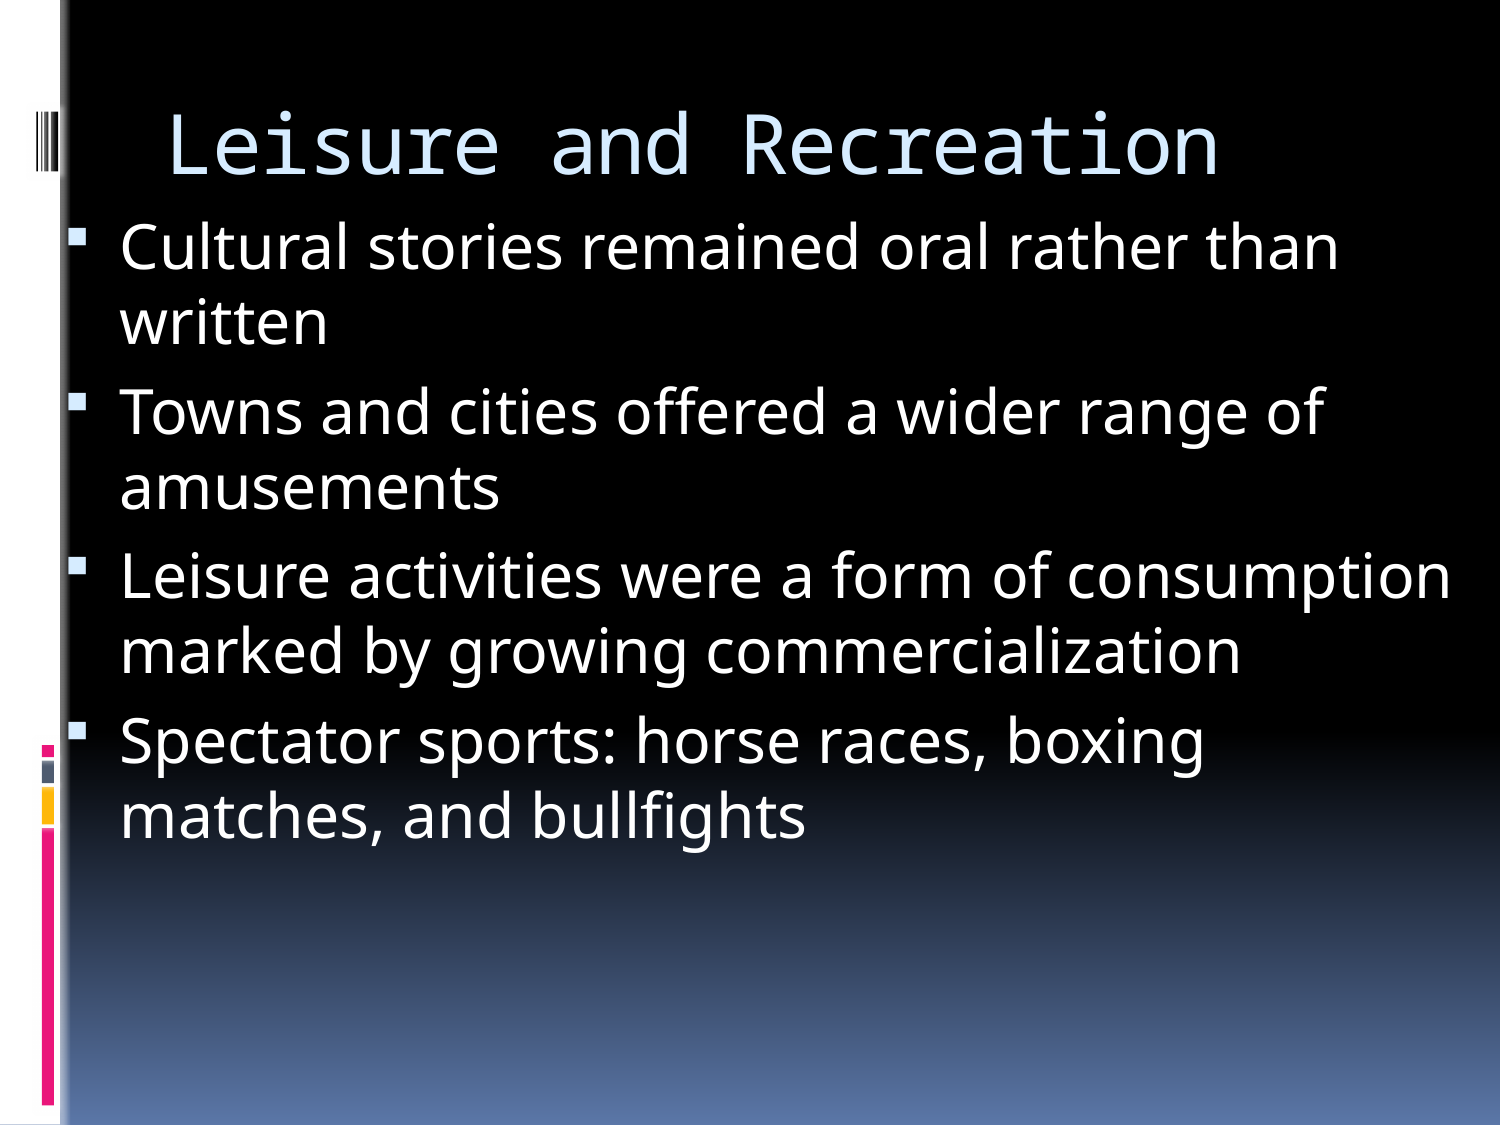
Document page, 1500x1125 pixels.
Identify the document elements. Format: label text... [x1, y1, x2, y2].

title Leisure and Recreation [150, 83, 1425, 200]
list Cultural stories remained oral rather than written Towns and cities offered a wider range of amusements Leisure activities were a form of consumption marked by growing commercialization Spectator sports: horse races, boxing matches, and bullfights [37, 200, 1475, 1005]
